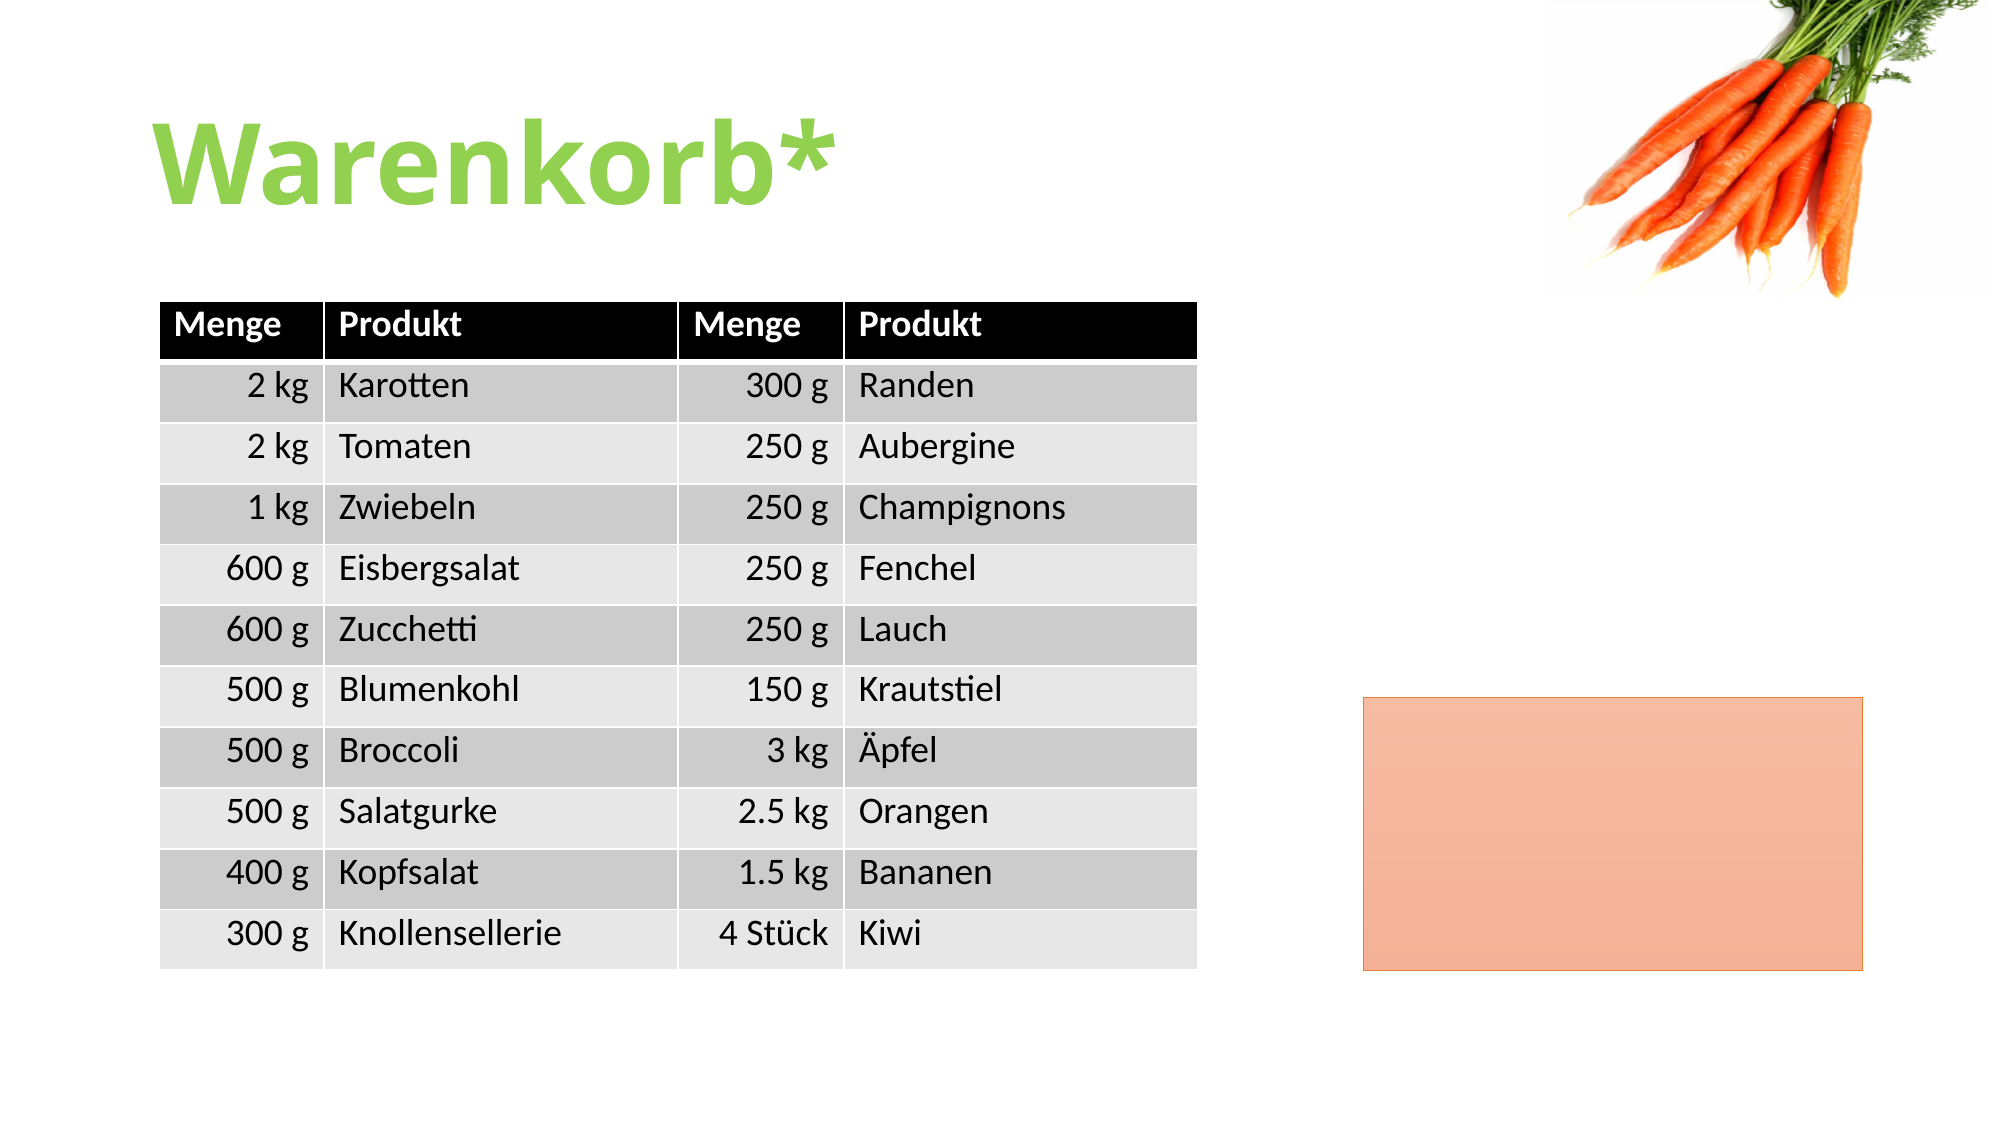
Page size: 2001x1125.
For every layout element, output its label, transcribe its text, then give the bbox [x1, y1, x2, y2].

table_cell Krautstiel [845, 667, 1197, 726]
table_cell 2 kg [160, 365, 323, 422]
table_cell Eisbergsalat [325, 545, 677, 604]
table_cell Bananen [845, 850, 1197, 909]
text_box [1363, 697, 1863, 971]
table_cell Randen [845, 365, 1197, 422]
table_cell 400 g [160, 850, 323, 909]
table_cell Lauch [845, 606, 1197, 665]
table_cell 2.5 kg [679, 789, 843, 848]
table_cell 600 g [160, 606, 323, 665]
table_cell Champignons [845, 485, 1197, 544]
table_cell Aubergine [845, 424, 1197, 483]
table_cell 250 g [679, 485, 843, 544]
table_cell 500 g [160, 789, 323, 848]
table_cell 1.5 kg [679, 850, 843, 909]
table_cell 2 kg [160, 424, 323, 483]
table_cell 250 g [679, 424, 843, 483]
table_cell 250 g [679, 606, 843, 665]
table_cell 300 g [160, 910, 323, 969]
table_cell 1 kg [160, 485, 323, 544]
table_cell 300 g [679, 365, 843, 422]
table_cell Kiwi [845, 910, 1197, 969]
table_cell Tomaten [325, 424, 677, 483]
table_cell 500 g [160, 728, 323, 787]
table_cell 500 g [160, 667, 323, 726]
table_cell Fenchel [845, 545, 1197, 604]
table_cell Broccoli [325, 728, 677, 787]
table_header Produkt [325, 302, 677, 359]
table_header Menge [160, 302, 323, 359]
table_cell Zwiebeln [325, 485, 677, 544]
table_cell Salatgurke [325, 789, 677, 848]
table_cell Blumenkohl [325, 667, 677, 726]
table_cell 600 g [160, 545, 323, 604]
table_cell Knollensellerie [325, 910, 677, 969]
table_cell Äpfel [845, 728, 1197, 787]
table_cell 3 kg [679, 728, 843, 787]
table_cell Orangen [845, 789, 1197, 848]
table_cell 4 Stück [679, 910, 843, 969]
title Warenkorb* [137, 59, 1863, 278]
table_cell 150 g [679, 667, 843, 726]
picture [1545, 0, 1990, 300]
table_cell Kopfsalat [325, 850, 677, 909]
table_cell 250 g [679, 545, 843, 604]
table_header Produkt [845, 302, 1197, 359]
table_header Menge [679, 302, 843, 359]
table_cell Zucchetti [325, 606, 677, 665]
table_cell Karotten [325, 365, 677, 422]
